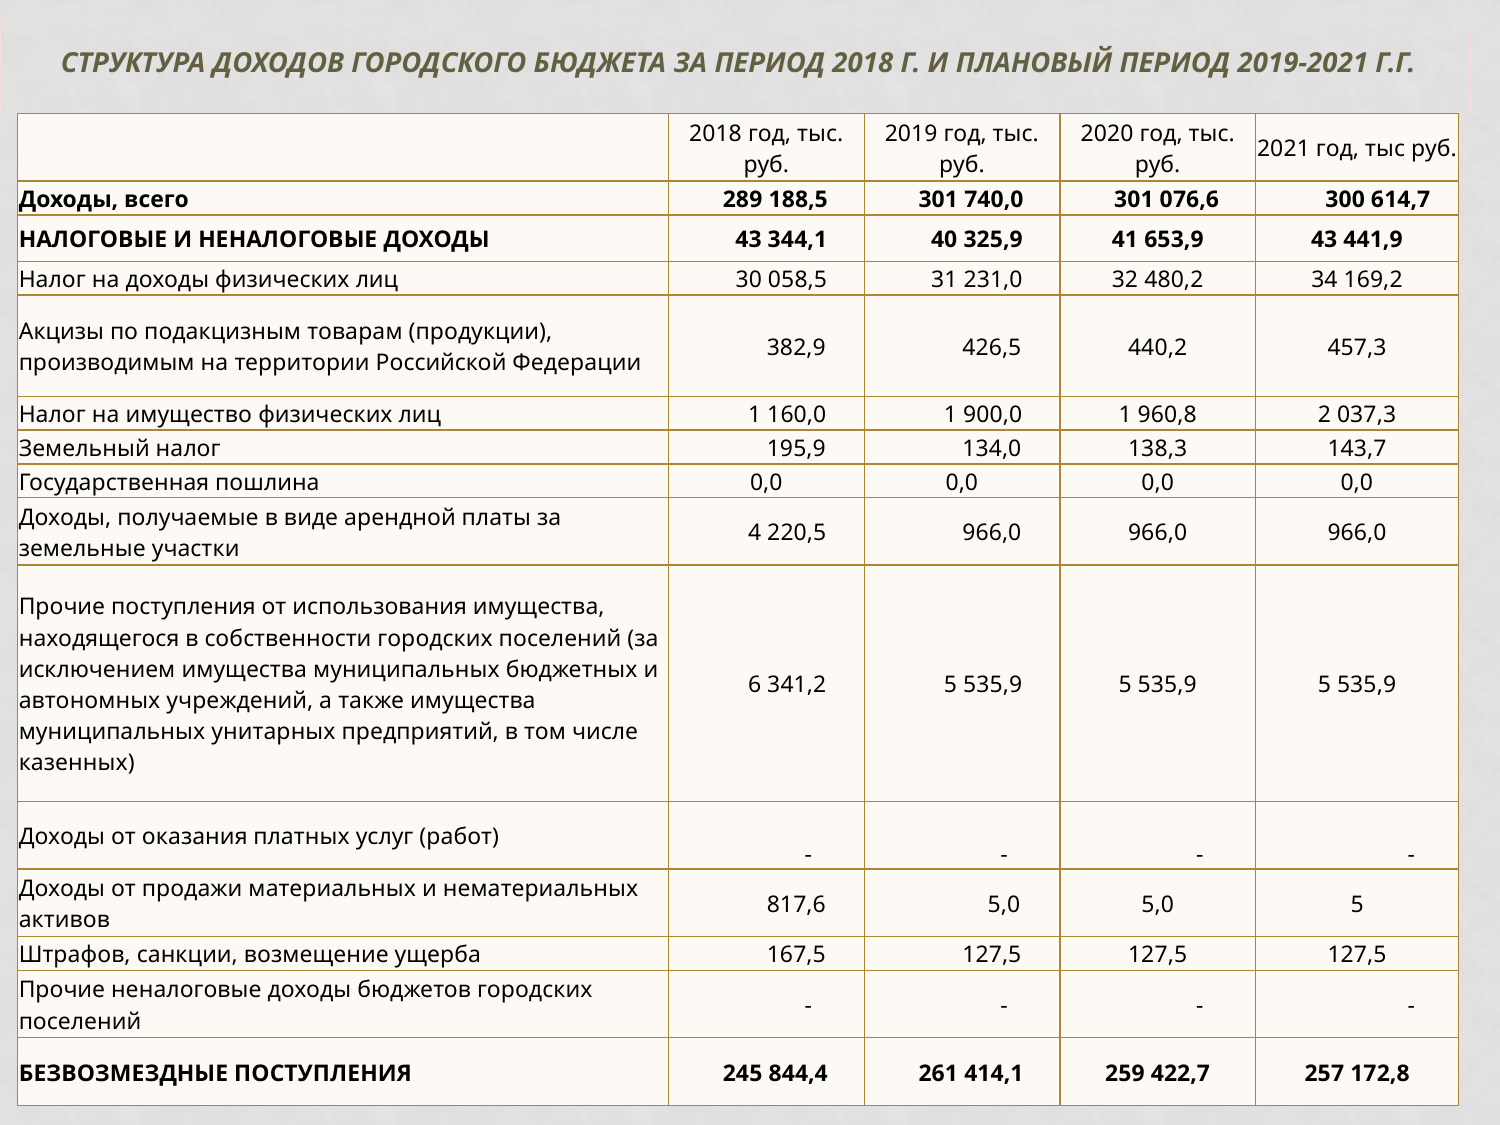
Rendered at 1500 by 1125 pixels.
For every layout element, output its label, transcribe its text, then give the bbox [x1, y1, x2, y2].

table_cell 5,0 [1061, 870, 1255, 936]
table_cell 261 414,1 [865, 1038, 1059, 1105]
table_header 2021 год, тыс руб. [1256, 114, 1458, 180]
table_cell 301 740,0 [865, 182, 1059, 214]
table_cell 440,2 [1061, 296, 1255, 396]
table_cell 1 160,0 [669, 397, 864, 429]
table_cell Прочие неналоговые доходы бюджетов городских поселений [18, 971, 668, 1037]
table_cell 32 480,2 [1061, 262, 1255, 294]
table_cell 259 422,7 [1061, 1038, 1255, 1105]
table_cell 966,0 [865, 498, 1059, 564]
table_cell 5,0 [865, 870, 1059, 936]
table_header [18, 114, 668, 180]
table_cell - [1061, 802, 1255, 868]
table_cell 1 960,8 [1061, 397, 1255, 429]
table_cell 138,3 [1061, 431, 1255, 463]
table_cell 5 [1256, 870, 1458, 936]
table_cell 1 900,0 [865, 397, 1059, 429]
table_cell Доходы, получаемые в виде арендной платы за земельные участки [18, 498, 668, 564]
table_cell - [865, 971, 1059, 1037]
table_header 2018 год, тыс. руб. [669, 114, 864, 180]
table_cell Налог на доходы физических лиц [18, 262, 668, 294]
table_cell 4 220,5 [669, 498, 864, 564]
table_cell 6 341,2 [669, 566, 864, 801]
table_cell Акцизы по подакцизным товарам (продукции), производимым на территории Российской Федерации [18, 296, 668, 396]
table_cell 457,3 [1256, 296, 1458, 396]
table_cell Штрафов, санкции, возмещение ущерба [18, 937, 668, 970]
table_cell 127,5 [1061, 937, 1255, 970]
table_cell 5 535,9 [865, 566, 1059, 801]
table_cell Доходы от оказания платных услуг (работ) [18, 802, 668, 868]
table_cell 300 614,7 [1256, 182, 1458, 214]
table_cell 167,5 [669, 937, 864, 970]
table_cell Земельный налог [18, 431, 668, 463]
table_cell 245 844,4 [669, 1038, 864, 1105]
table_cell 127,5 [865, 937, 1059, 970]
table_cell Доходы от продажи материальных и нематериальных активов [18, 870, 668, 936]
table_cell 257 172,8 [1256, 1038, 1458, 1105]
table_cell 289 188,5 [669, 182, 864, 214]
table_cell 134,0 [865, 431, 1059, 463]
table_cell 43 441,9 [1256, 216, 1458, 261]
table_cell 301 076,6 [1061, 182, 1255, 214]
table_cell 143,7 [1256, 431, 1458, 463]
table_cell - [669, 971, 864, 1037]
table_cell - [669, 802, 864, 868]
table_cell 966,0 [1061, 498, 1255, 564]
table_cell - [1061, 971, 1255, 1037]
table_cell - [1256, 802, 1458, 868]
table_cell 382,9 [669, 296, 864, 396]
table_header 2019 год, тыс. руб. [865, 114, 1059, 180]
table_cell 0,0 [1256, 465, 1458, 497]
table_cell 40 325,9 [865, 216, 1059, 261]
table_cell Налог на имущество физических лиц [18, 397, 668, 429]
table_cell - [865, 802, 1059, 868]
table_cell 34 169,2 [1256, 262, 1458, 294]
table_cell 817,6 [669, 870, 864, 936]
table_header 2020 год, тыс. руб. [1061, 114, 1255, 180]
table_cell Прочие поступления от использования имущества, находящегося в собственности городских поселений (за исключением имущества муниципальных бюджетных и автономных учреждений, а также имущества муниципальных унитарных предприятий, в том числе казенных) [18, 566, 668, 801]
table_cell 5 535,9 [1061, 566, 1255, 801]
title Структура доходов городского бюджета за период 2018 г. и плановый период 2019-2021 г.г. [0, 19, 1471, 114]
table_cell 0,0 [1061, 465, 1255, 497]
table_cell Государственная пошлина [18, 465, 668, 497]
table_cell 41 653,9 [1061, 216, 1255, 261]
table_cell 127,5 [1256, 937, 1458, 970]
table_cell 2 037,3 [1256, 397, 1458, 429]
table_cell Доходы, всего [18, 182, 668, 214]
table_cell 966,0 [1256, 498, 1458, 564]
table_cell 0,0 [865, 465, 1059, 497]
table_cell - [1256, 971, 1458, 1037]
table_cell БЕЗВОЗМЕЗДНЫЕ ПОСТУПЛЕНИЯ [18, 1038, 668, 1105]
table_cell 5 535,9 [1256, 566, 1458, 801]
table_cell 31 231,0 [865, 262, 1059, 294]
table_cell 43 344,1 [669, 216, 864, 261]
table_cell НАЛОГОВЫЕ И НЕНАЛОГОВЫЕ ДОХОДЫ [18, 216, 668, 261]
table_cell 426,5 [865, 296, 1059, 396]
table_cell 0,0 [669, 465, 864, 497]
table_cell 30 058,5 [669, 262, 864, 294]
table_cell 195,9 [669, 431, 864, 463]
